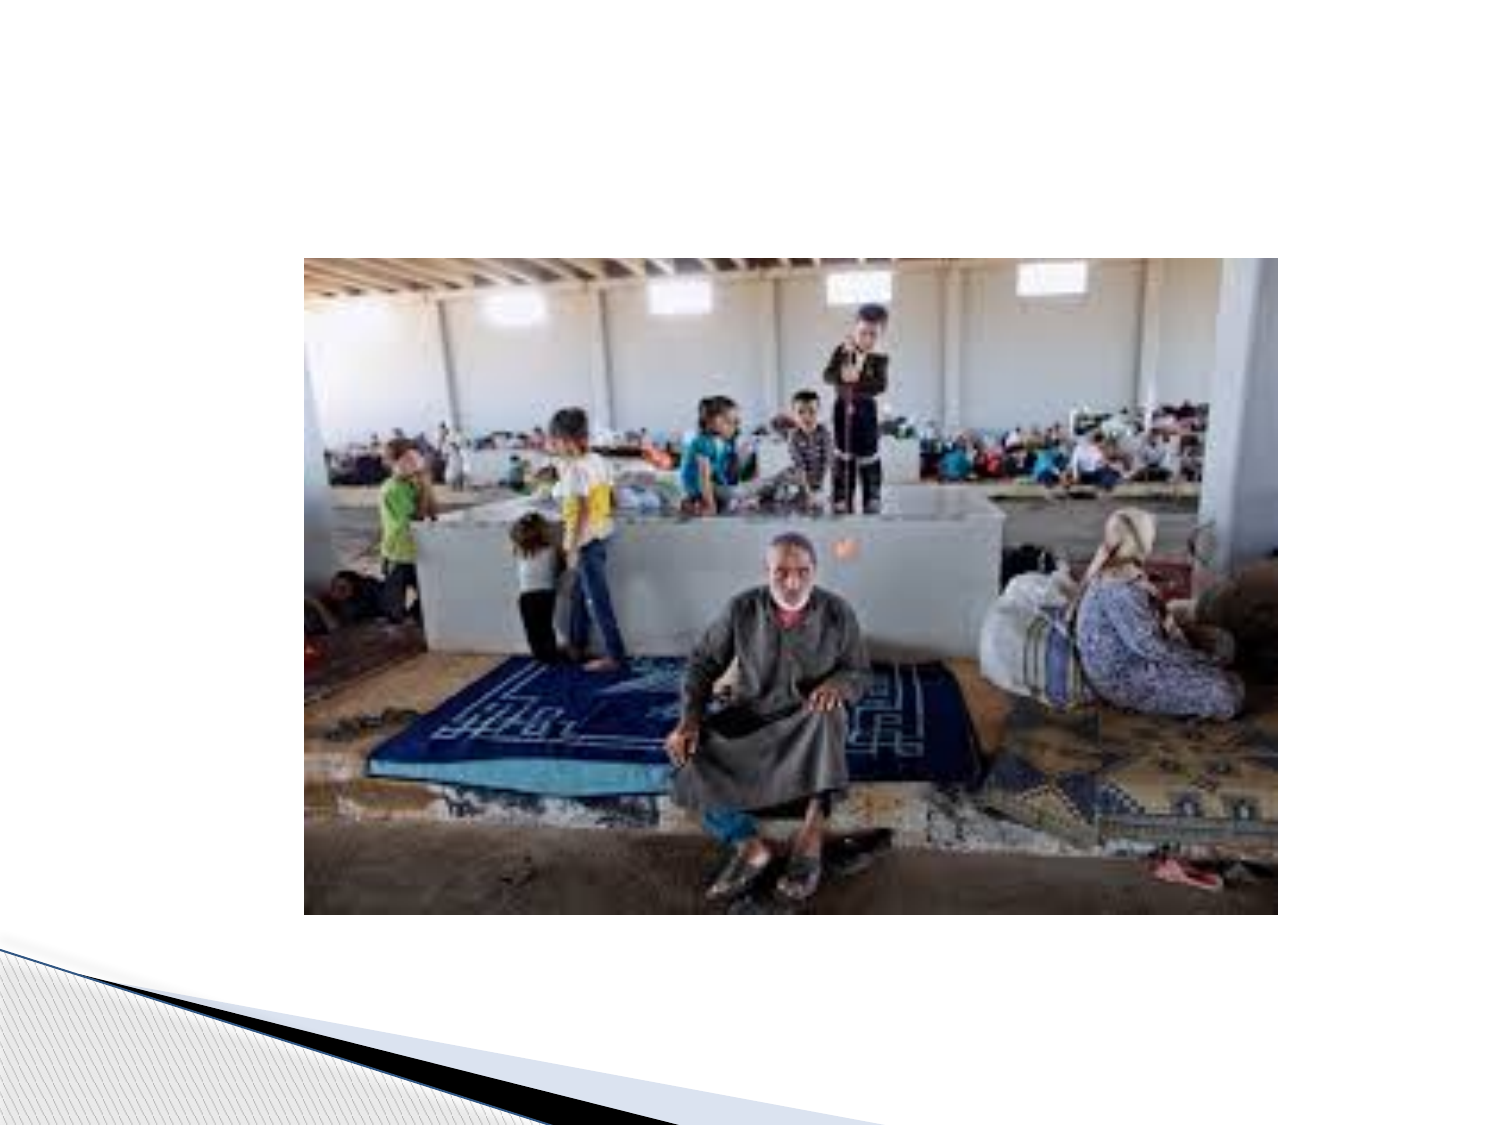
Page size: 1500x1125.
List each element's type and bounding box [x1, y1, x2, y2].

list [304, 258, 1278, 915]
